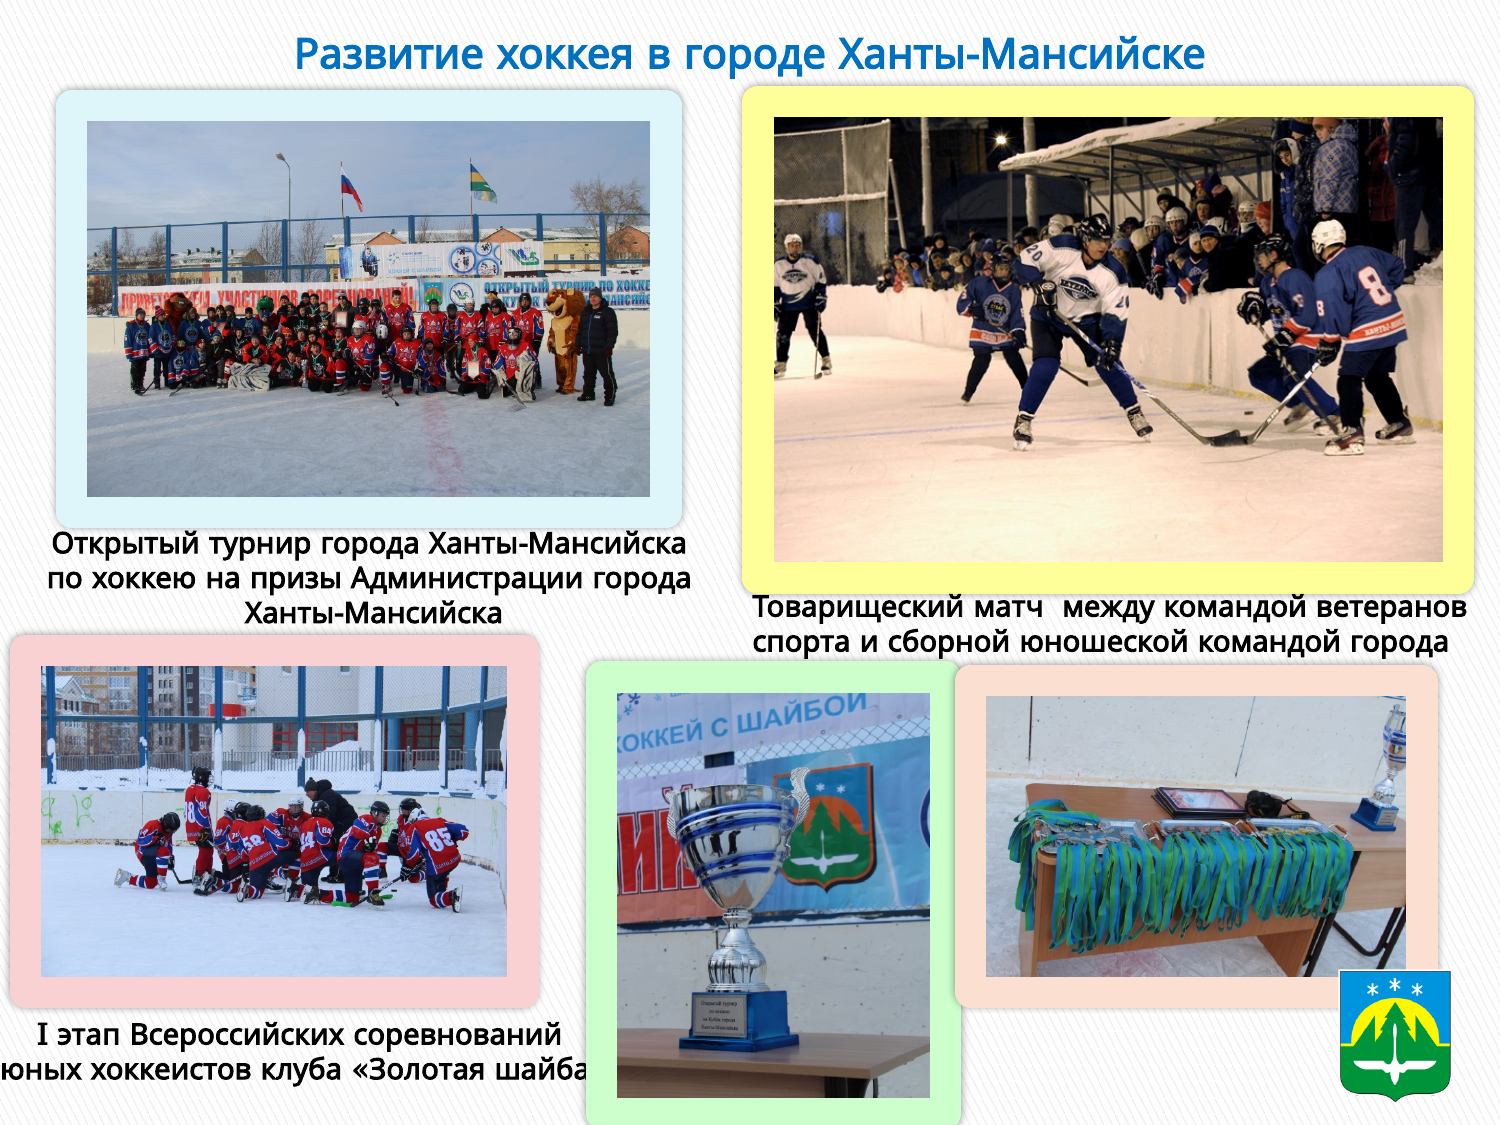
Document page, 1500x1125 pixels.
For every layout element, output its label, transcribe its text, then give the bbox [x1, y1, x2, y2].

picture [40, 665, 508, 977]
picture [985, 696, 1452, 1104]
picture [87, 121, 651, 497]
text_box Открытый турнир города Ханты-Мансийска по хоккею на призы Администрации города Ханты-Мансийска [32, 516, 717, 637]
text_box Товарищеский матч между командой ветеранов спорта и сборной юношеской командой города [737, 579, 1492, 665]
picture [616, 692, 931, 1099]
title Развитие хоккея в городе Ханты-Мансийске [41, 19, 1459, 102]
text_box I этап Всероссийских соревнований юных хоккеистов клуба «Золотая шайба» [0, 1007, 580, 1093]
picture [773, 116, 1444, 563]
